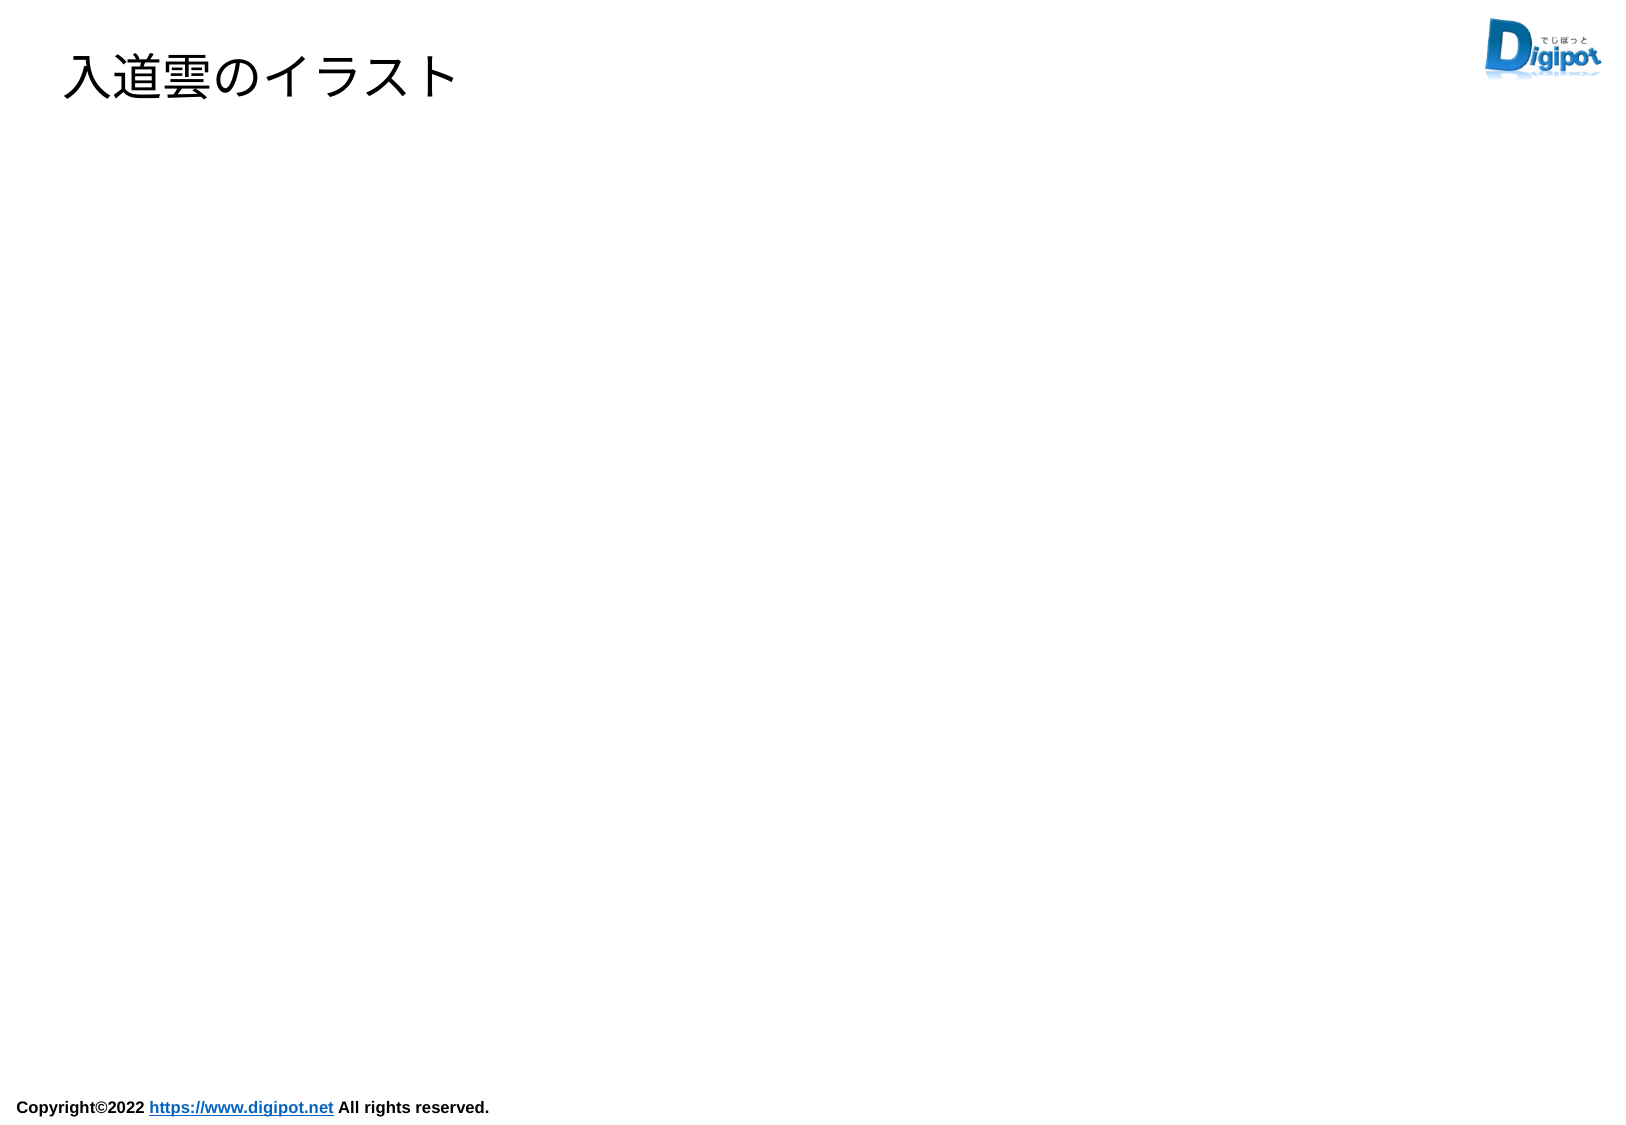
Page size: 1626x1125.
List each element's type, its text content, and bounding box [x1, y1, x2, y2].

text_box 入道雲のイラスト [47, 38, 477, 113]
picture [1485, 18, 1602, 82]
